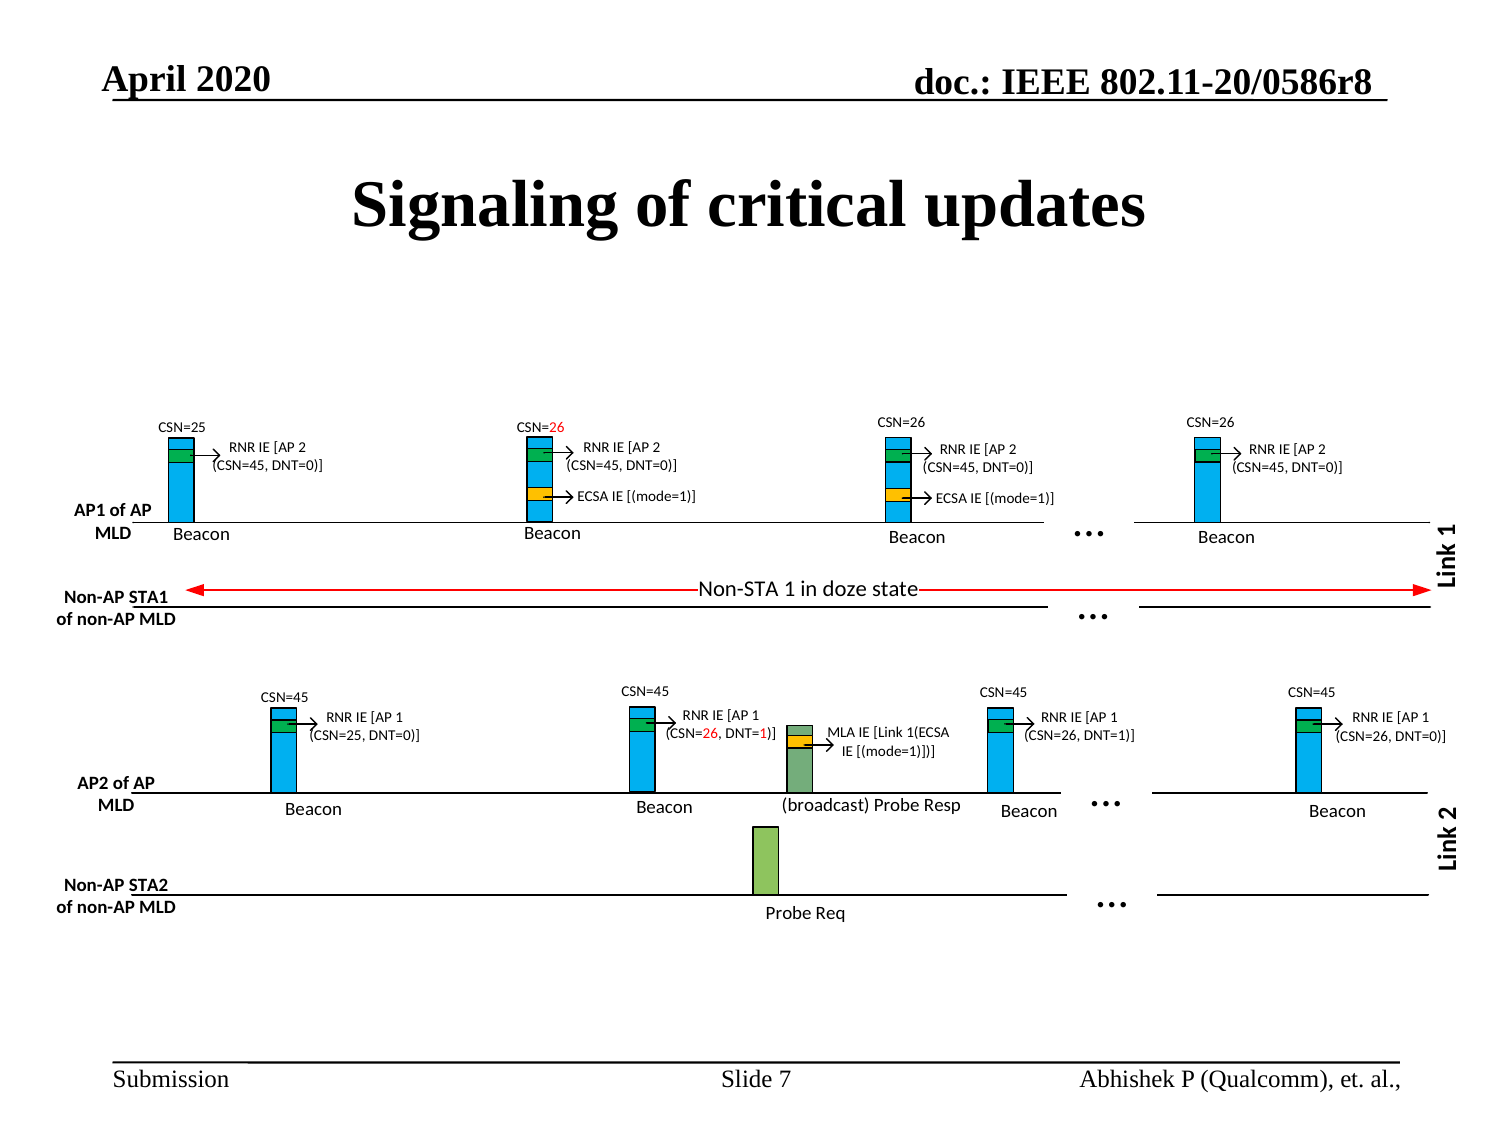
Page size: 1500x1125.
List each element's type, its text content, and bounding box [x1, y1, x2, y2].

slide_number Slide 7 [712, 1061, 801, 1093]
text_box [43, 408, 1469, 937]
title Signaling of critical updates [112, 112, 1388, 288]
footer Abhishek P (Qualcomm), et. al., [949, 1061, 1402, 1093]
